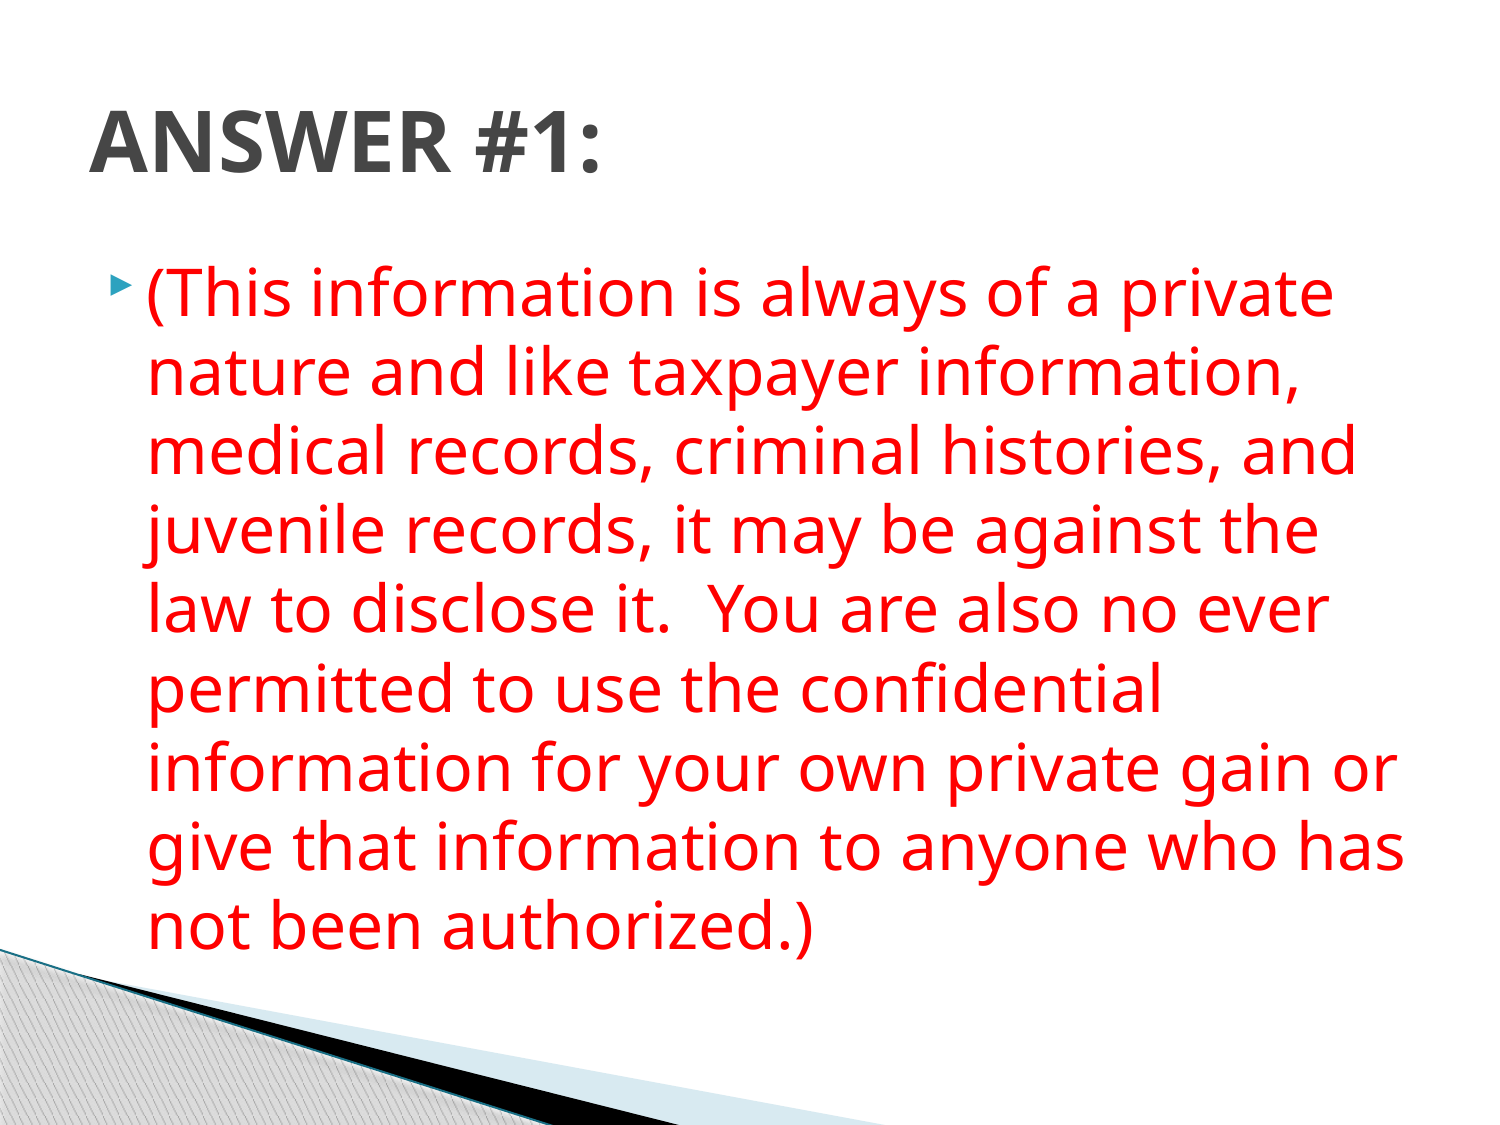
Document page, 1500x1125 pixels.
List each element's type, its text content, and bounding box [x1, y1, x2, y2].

title ANSWER #1: [75, 45, 1425, 233]
list (This information is always of a private nature and like taxpayer information, medical records, criminal histories, and juvenile records, it may be against the law to disclose it. You are also no ever permitted to use the confidential information for your own private gain or give that information to anyone who has not been authorized.) [75, 243, 1425, 986]
